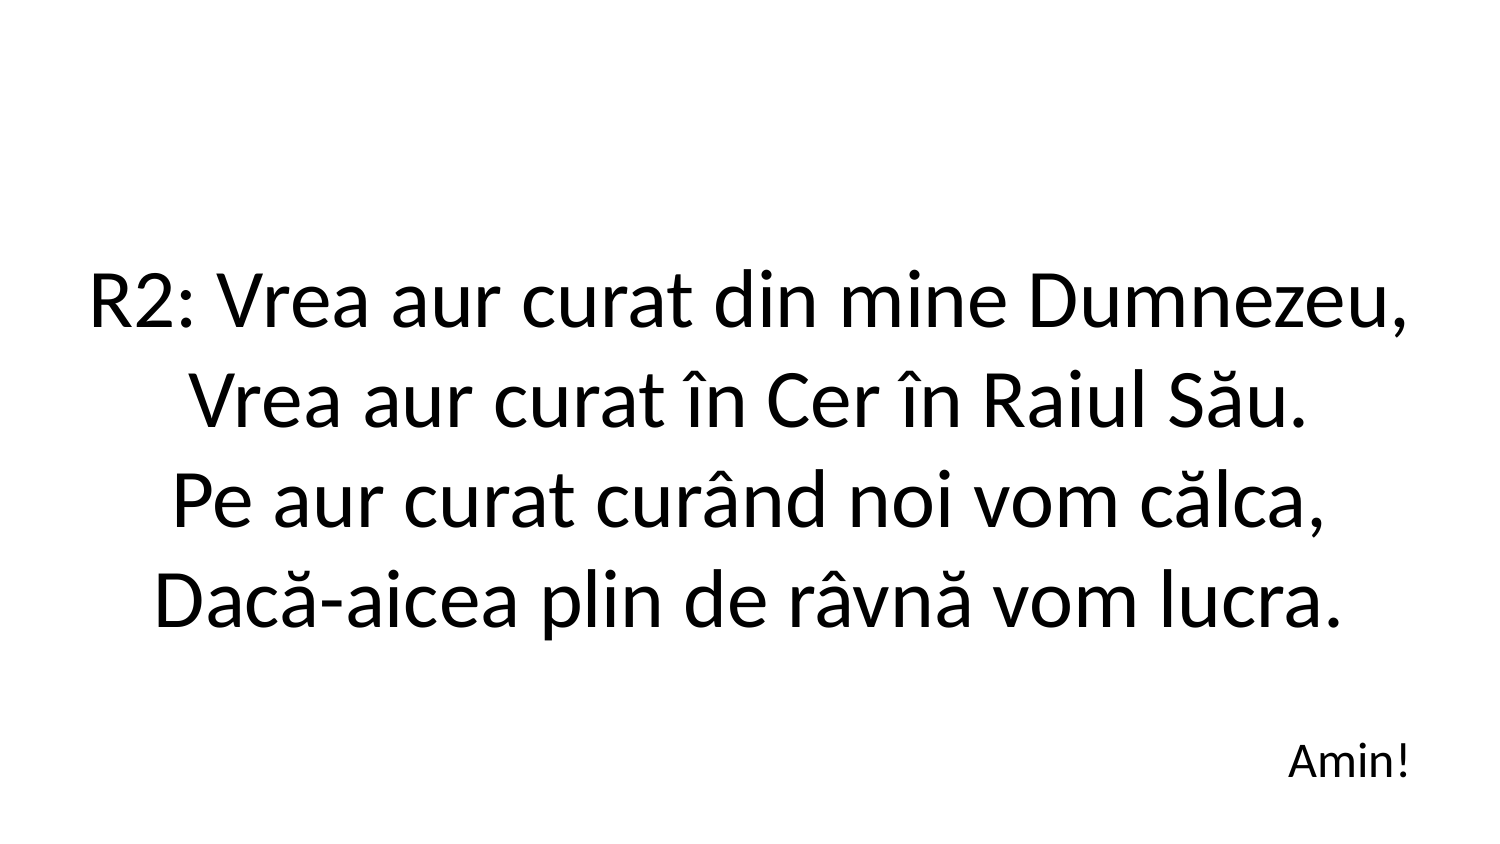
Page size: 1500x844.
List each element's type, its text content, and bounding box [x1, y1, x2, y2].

text_box Amin! [1273, 674, 1427, 795]
text_box R2: Vrea aur curat din mine Dumnezeu, Vrea aur curat în Cer în Raiul Său. Pe aur curat curând noi vom călca, Dacă-aicea plin de râvnă vom lucra. [73, 192, 1427, 652]
